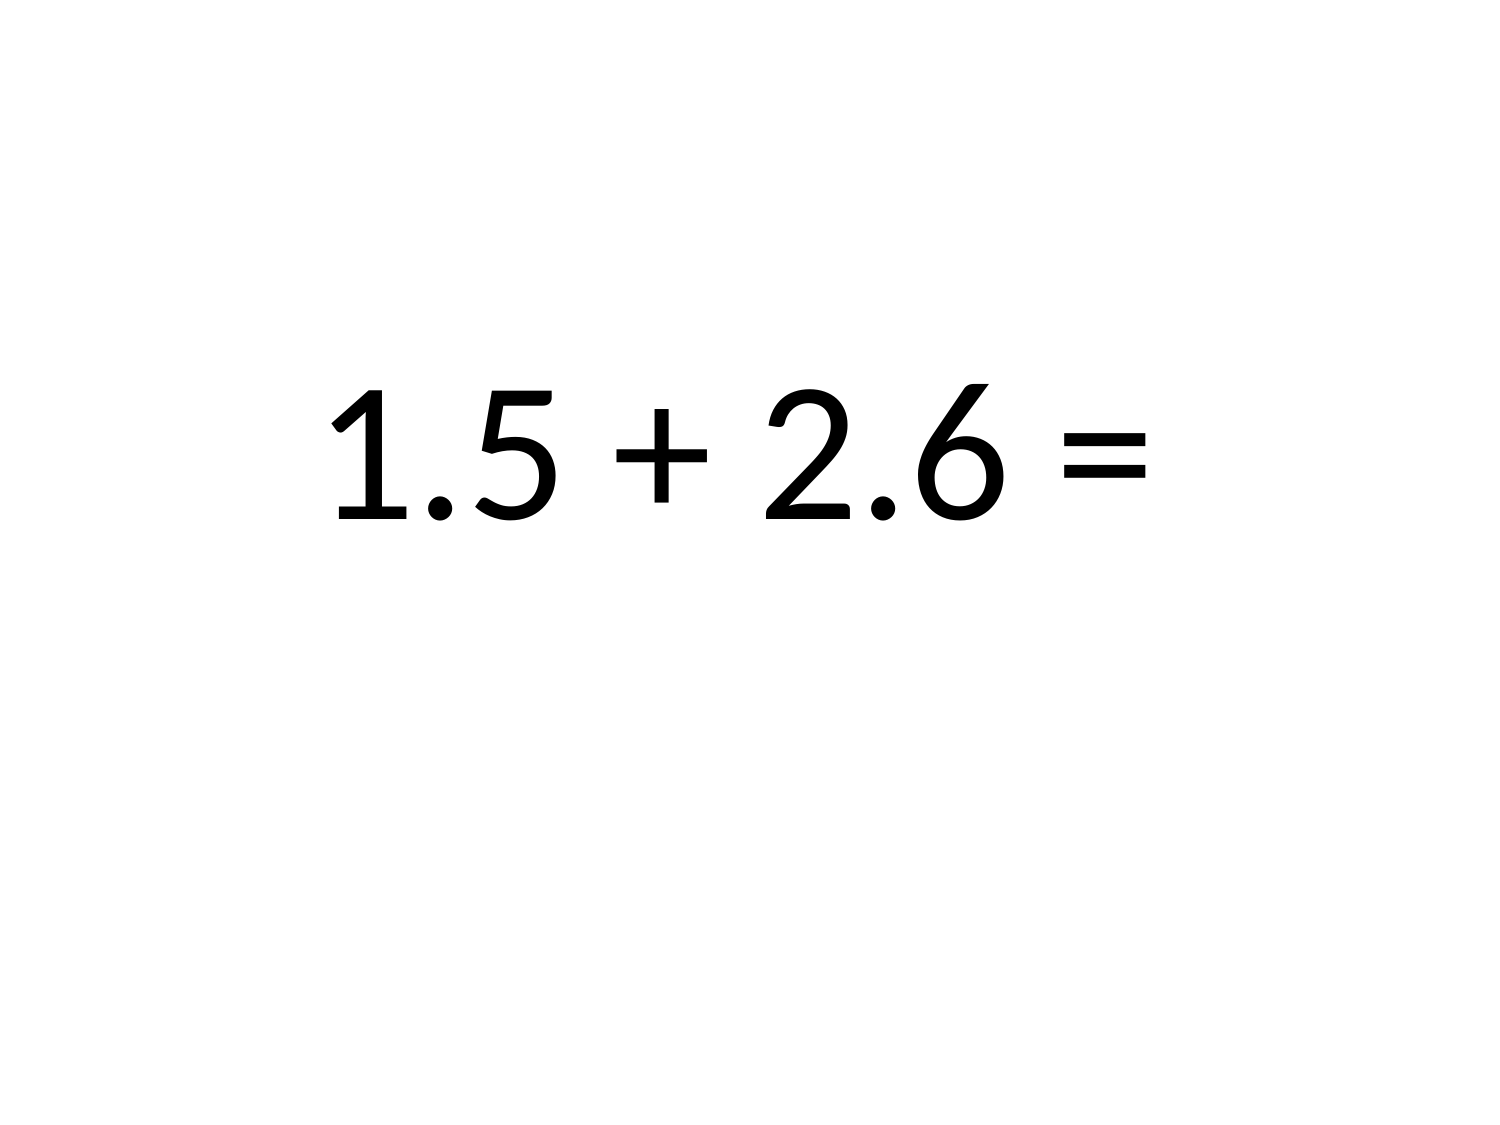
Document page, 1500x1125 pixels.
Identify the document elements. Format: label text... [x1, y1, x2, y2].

text_box 1.5 + 2.6 = [300, 312, 1225, 568]
